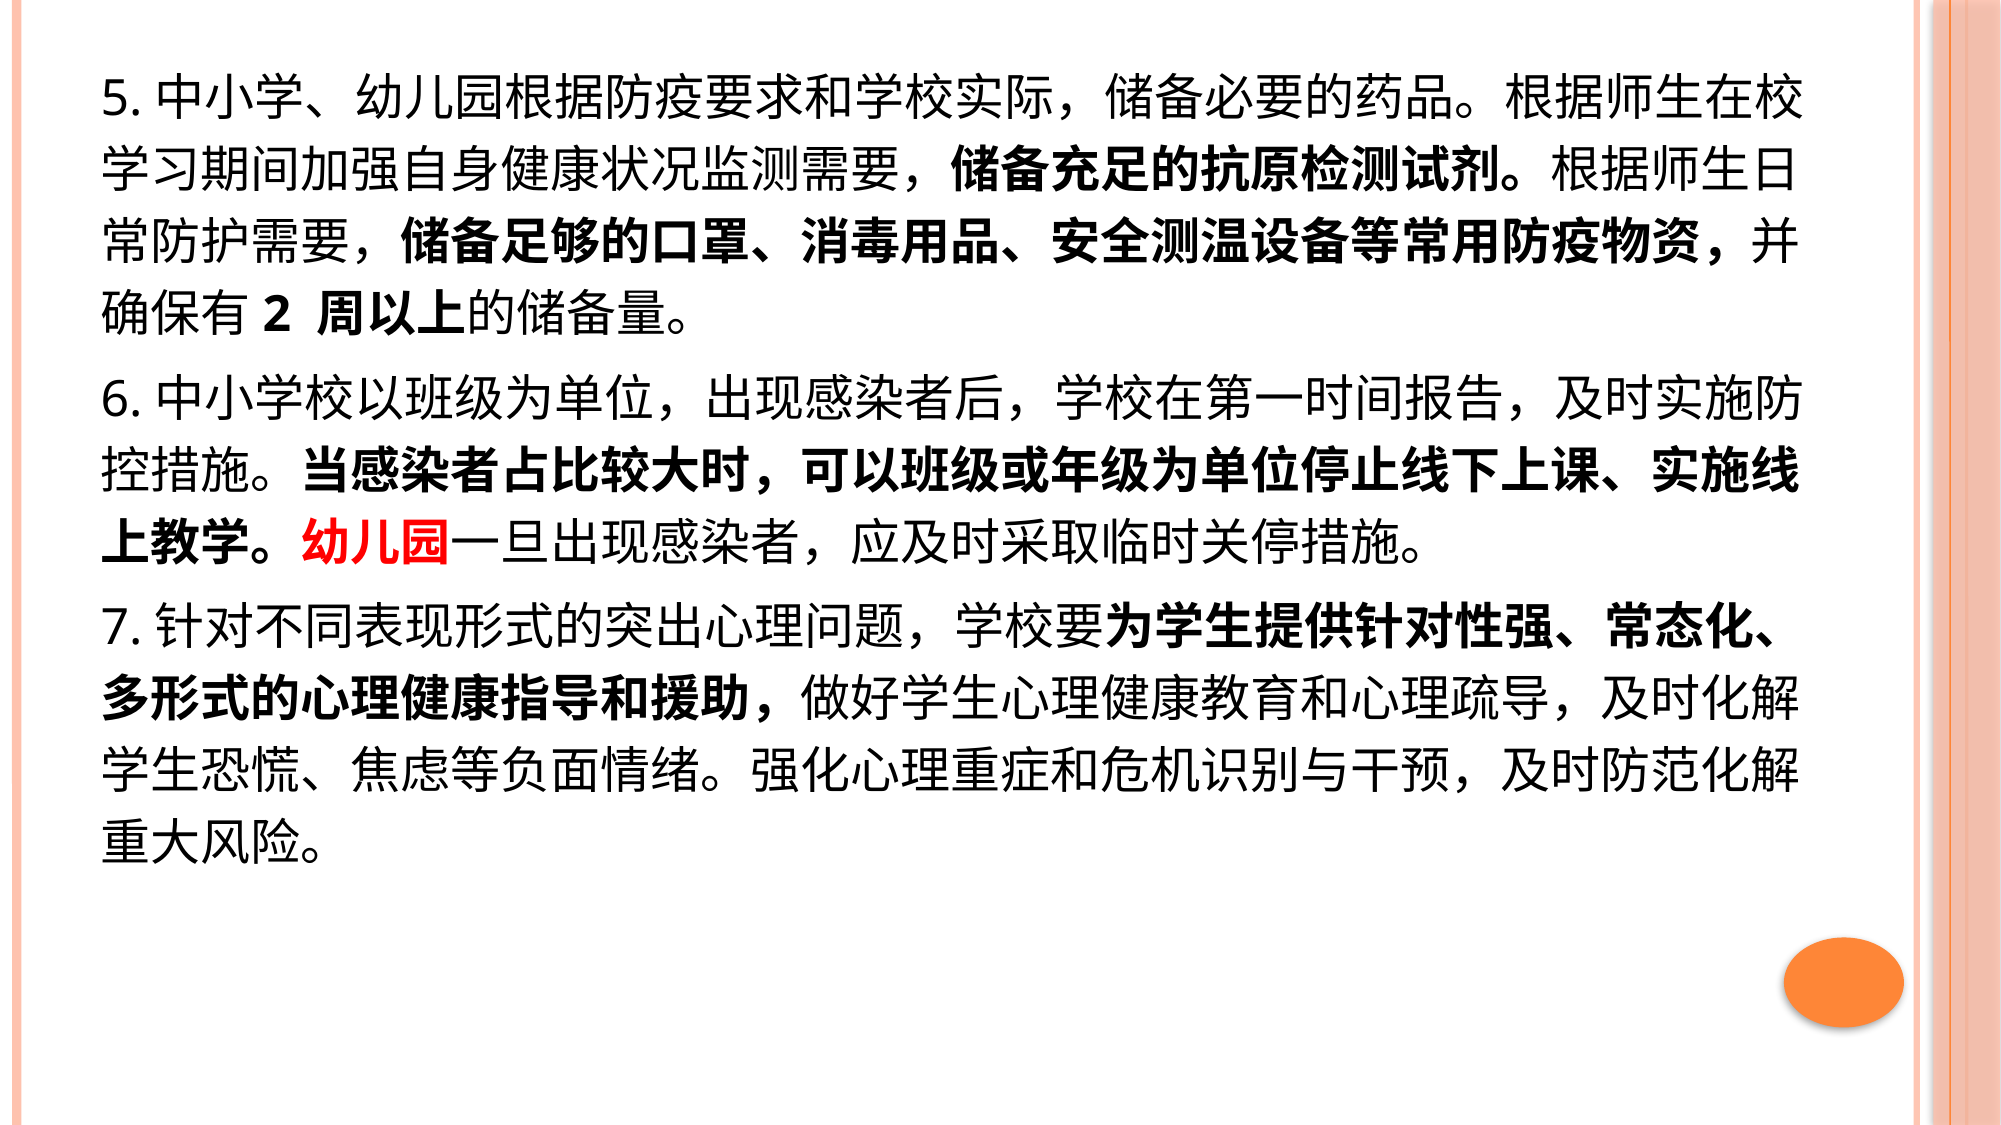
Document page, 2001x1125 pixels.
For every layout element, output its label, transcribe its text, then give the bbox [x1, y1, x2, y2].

list 5.中小学、幼儿园根据防疫要求和学校实际，储备必要的药品。根据师生在校学习期间加强自身健康状况监测需要，储备充足的抗原检测试剂。根据师生日常防护需要，储备足够的口罩、消毒用品、安全测温设备等常用防疫物资，并确保有2 周以上的储备量。 6.中小学校以班级为单位，出现感染者后，学校在第一时间报告，及时实施防控措施。当感染者占比较大时，可以班级或年级为单位停止线下上课、实施线上教学。幼儿园一旦出现感染者，应及时采取临时关停措施。 7.针对不同表现形式的突出心理问题，学校要为学生提供针对性强、常态化、多形式的心理健康指导和援助，做好学生心理健康教育和心理疏导，及时化解学生恐慌、焦虑等负面情绪。强化心理重症和危机识别与干预，及时防范化解重大风险。 [85, 46, 1863, 1069]
